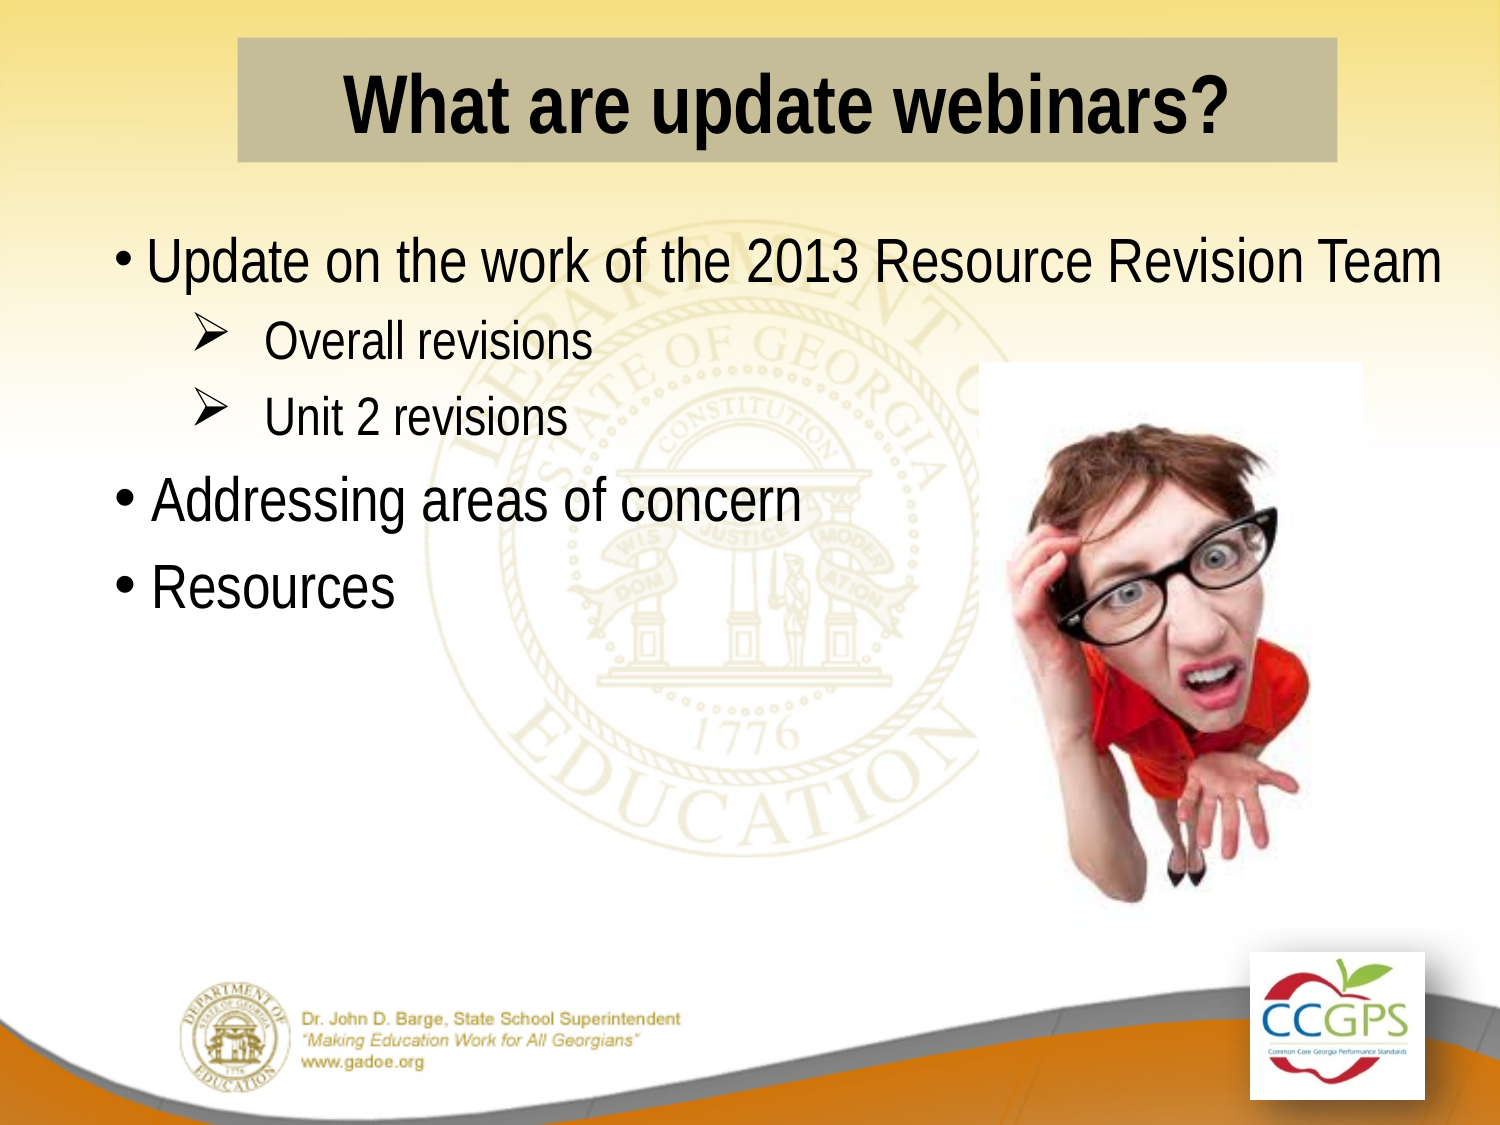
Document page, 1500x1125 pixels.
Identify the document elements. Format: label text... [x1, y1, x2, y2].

subtitle Update on the work of the 2013 Resource Revision Team Overall revisions Unit 2 revisions Addressing areas of concern Resources [24, 212, 1500, 976]
title What are update webinars? [237, 37, 1338, 163]
picture [979, 362, 1363, 928]
picture [0, 0, 1500, 1125]
